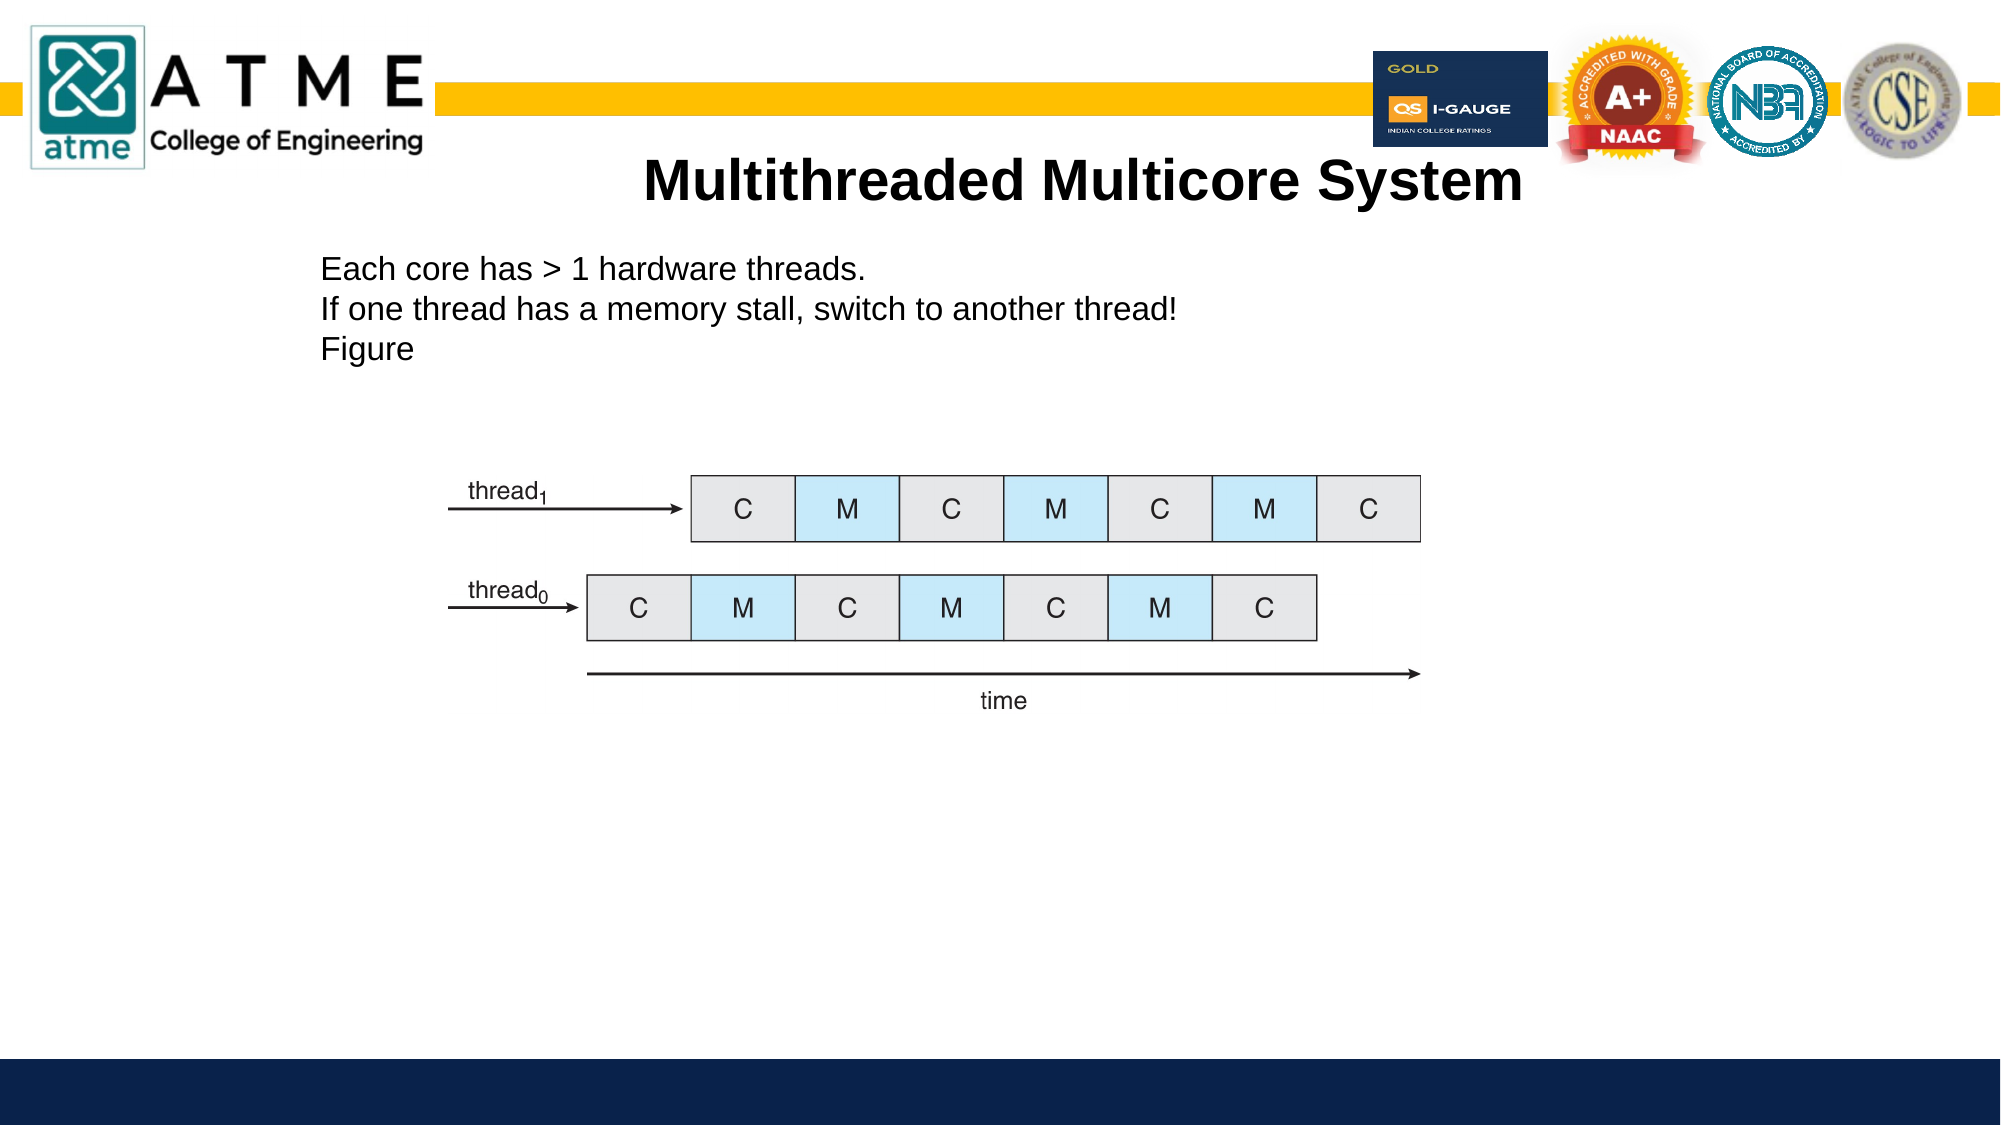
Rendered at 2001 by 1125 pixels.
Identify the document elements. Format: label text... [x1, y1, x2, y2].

picture [22, 15, 435, 178]
text_box Each core has > 1 hardware threads. If one thread has a memory stall, switch to another thread! Figure [305, 239, 1195, 375]
picture [0, 1059, 2001, 1125]
picture [447, 475, 1421, 714]
picture [1840, 26, 1968, 176]
text_box Multithreaded Multicore System [628, 135, 1541, 220]
picture [1373, 20, 1828, 180]
